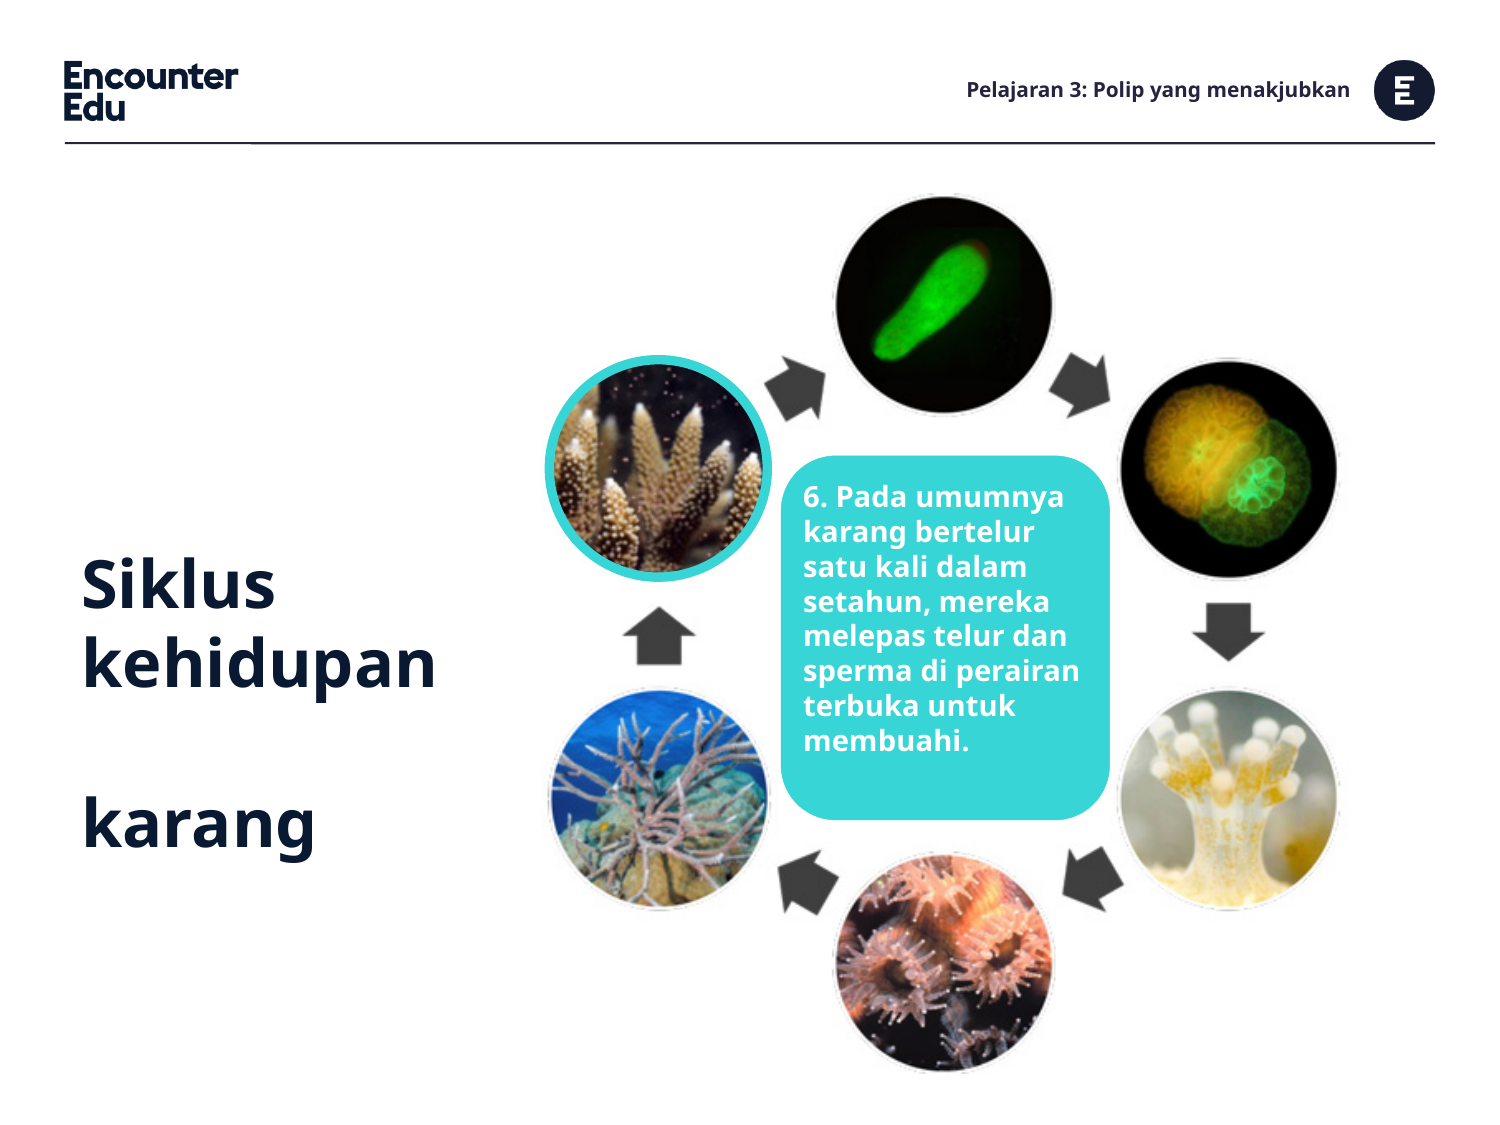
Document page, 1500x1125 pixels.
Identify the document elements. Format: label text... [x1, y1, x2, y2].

picture [408, 192, 1477, 1075]
picture [1372, 58, 1436, 122]
title Pelajaran 3: Polip yang menakjubkan [749, 67, 1359, 114]
text_box Siklus kehidupan karang [73, 533, 408, 869]
picture [60, 59, 243, 122]
